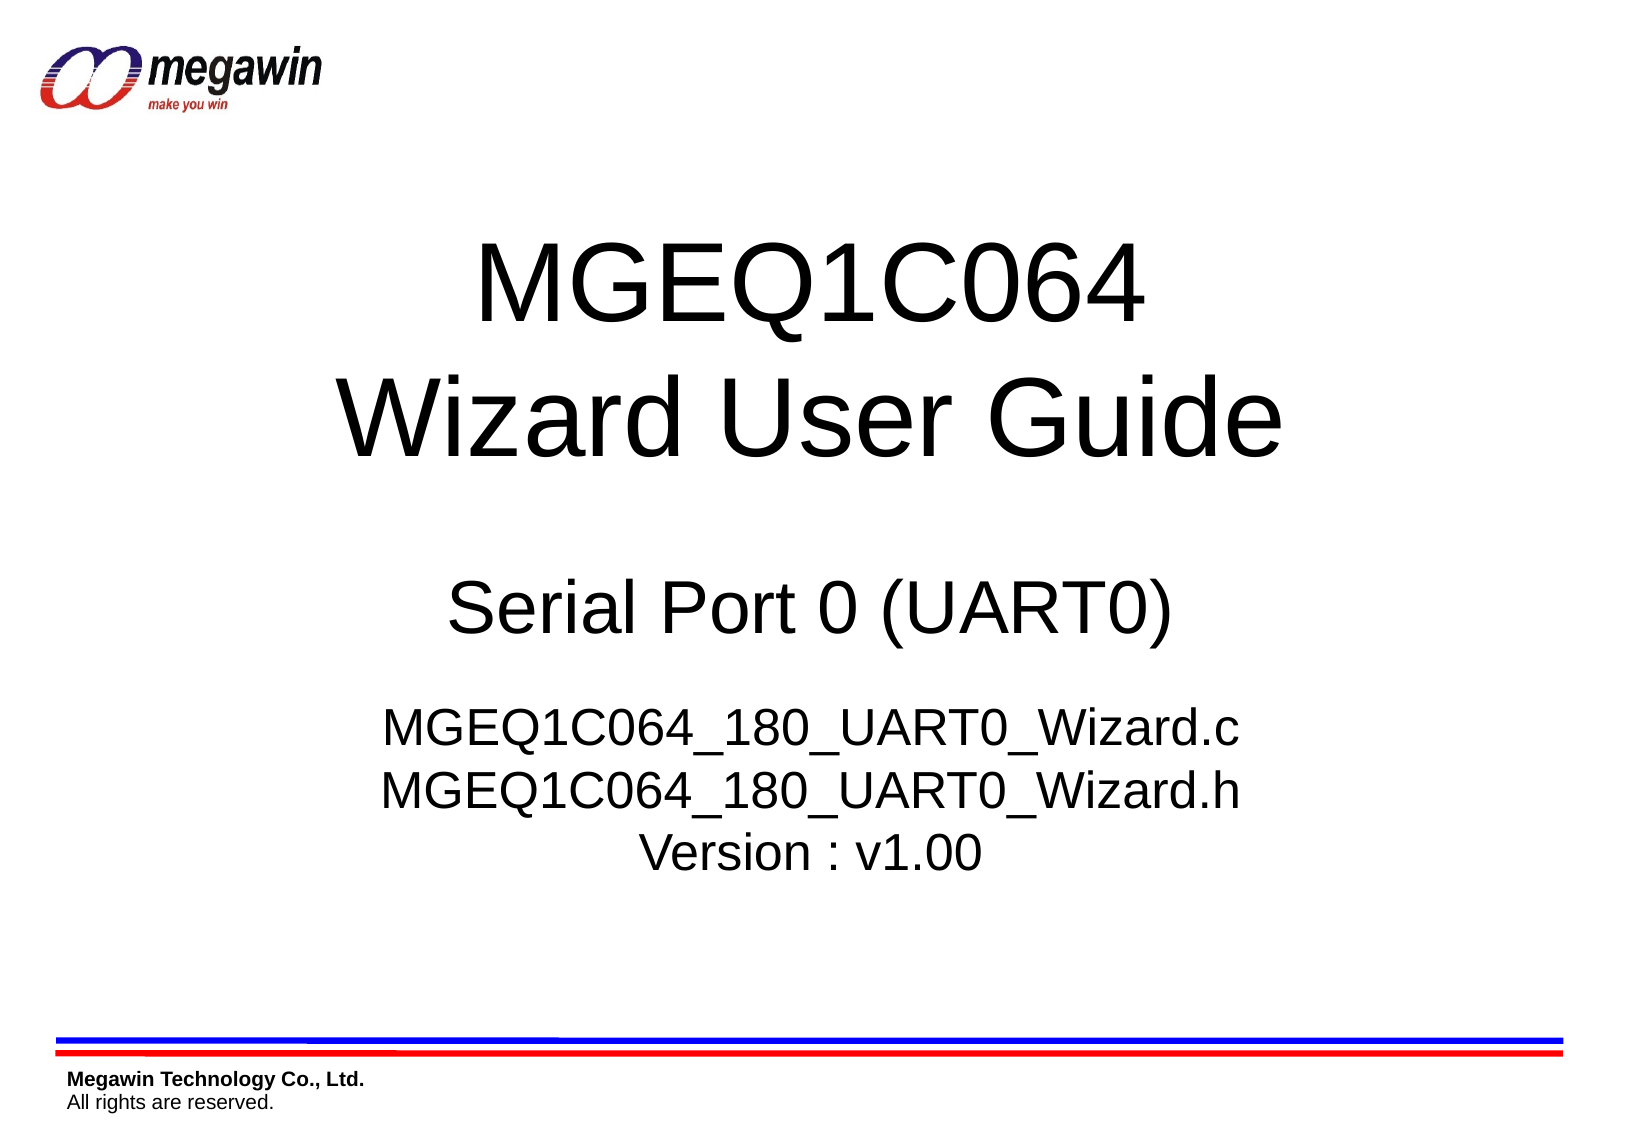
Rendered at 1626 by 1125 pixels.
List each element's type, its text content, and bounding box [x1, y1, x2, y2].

picture [33, 36, 328, 119]
text_box MGEQ1C064 Wizard User Guide Serial Port 0 (UART0) MGEQ1C064_180_UART0_Wizard.c MGEQ1C064_180_UART0_Wizard.h Version : v1.00 [46, 201, 1575, 889]
